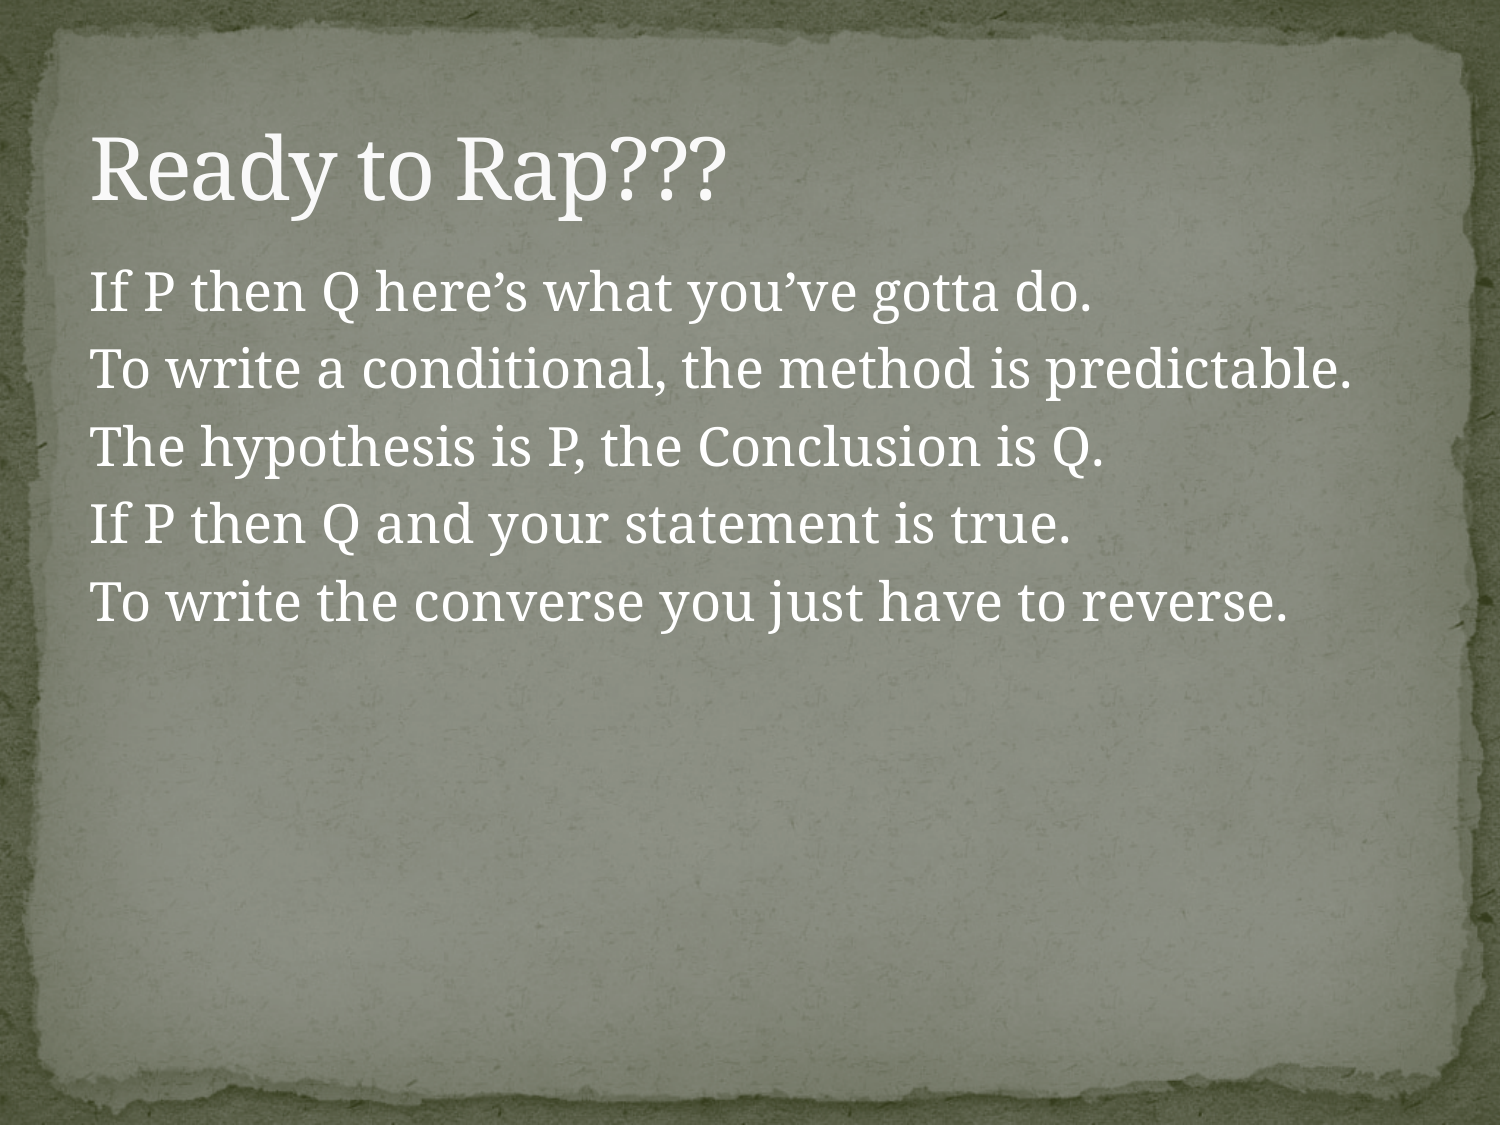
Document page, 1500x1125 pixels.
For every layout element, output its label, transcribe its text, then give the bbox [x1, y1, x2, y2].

title Ready to Rap??? [74, 24, 1425, 225]
list If P then Q here’s what you’ve gotta do. To write a conditional, the method is predictable. The hypothesis is P, the Conclusion is Q. If P then Q and your statement is true. To write the converse you just have to reverse. [75, 249, 1425, 1000]
